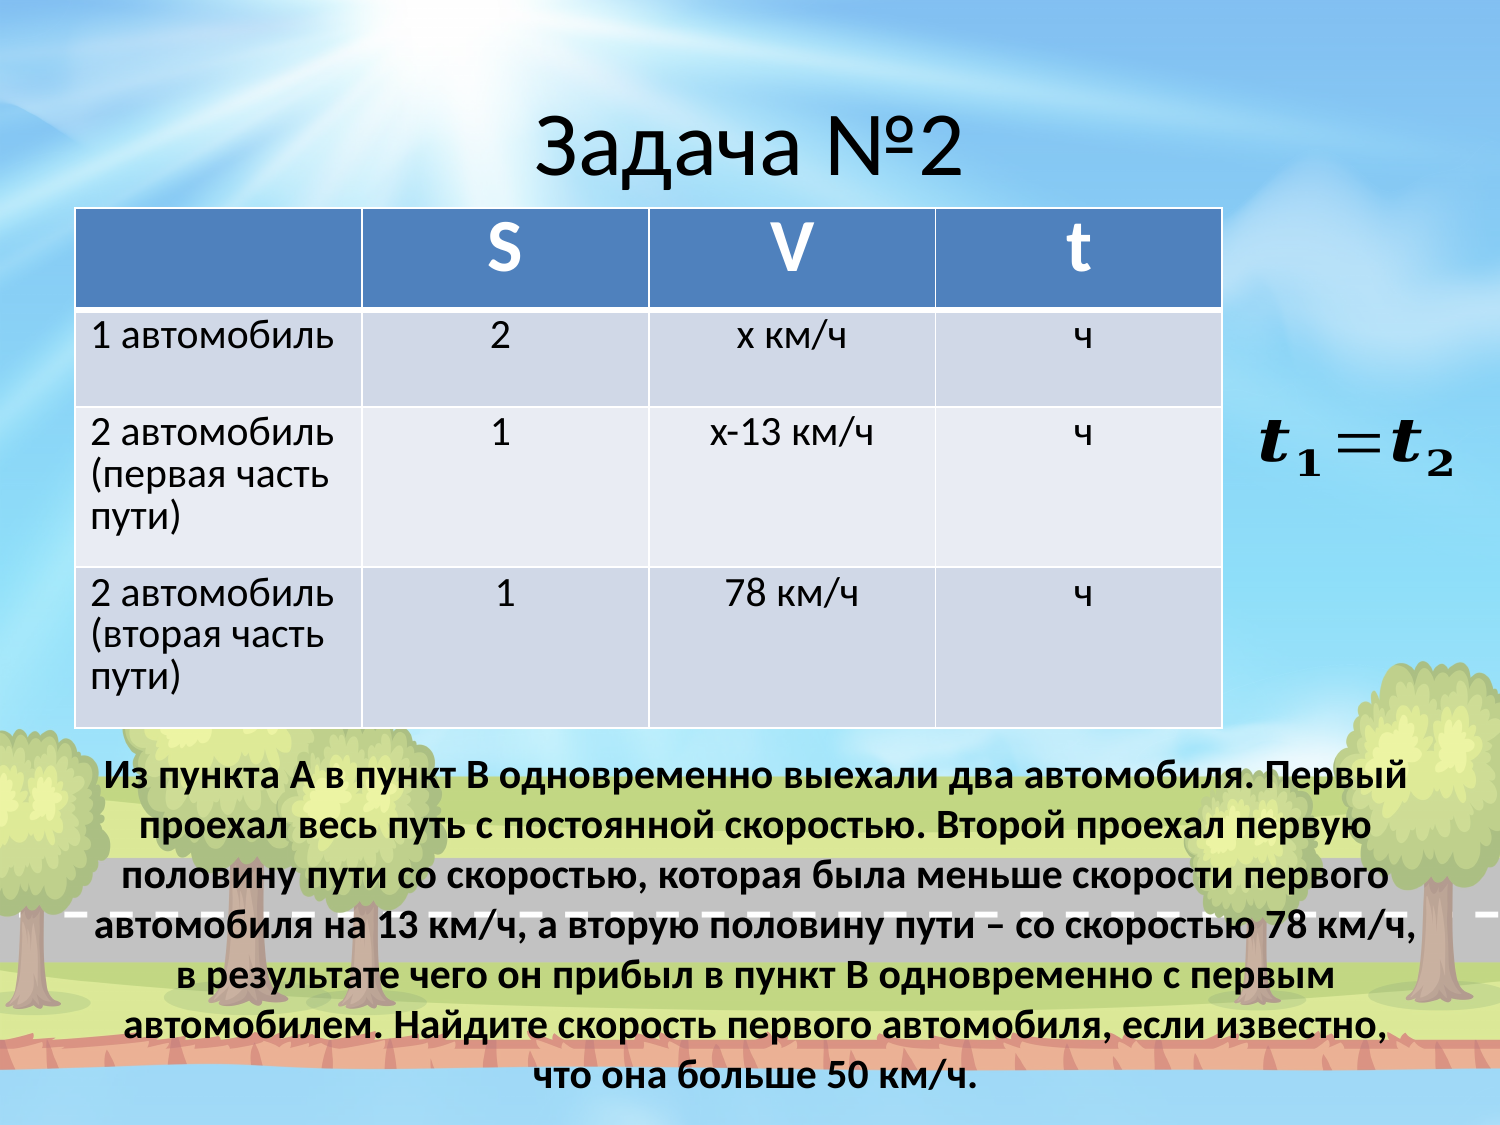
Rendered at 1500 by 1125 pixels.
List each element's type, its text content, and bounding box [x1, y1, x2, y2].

text_box Из пункта A в пункт B одновременно выехали два автомобиля. Первый проехал весь путь с постоянной скоростью. Второй проехал первую половину пути со скоростью, которая была меньше скорости первого автомобиля на 13 км/ч, а вторую половину пути – со скоростью 78 км/ч, в результате чего он прибыл в пункт B одновременно с первым автомобилем. Найдите скорость первого автомобиля, если известно, что она больше 50 км/ч. [76, 739, 1436, 1105]
title Задача №2 [75, 45, 1425, 233]
